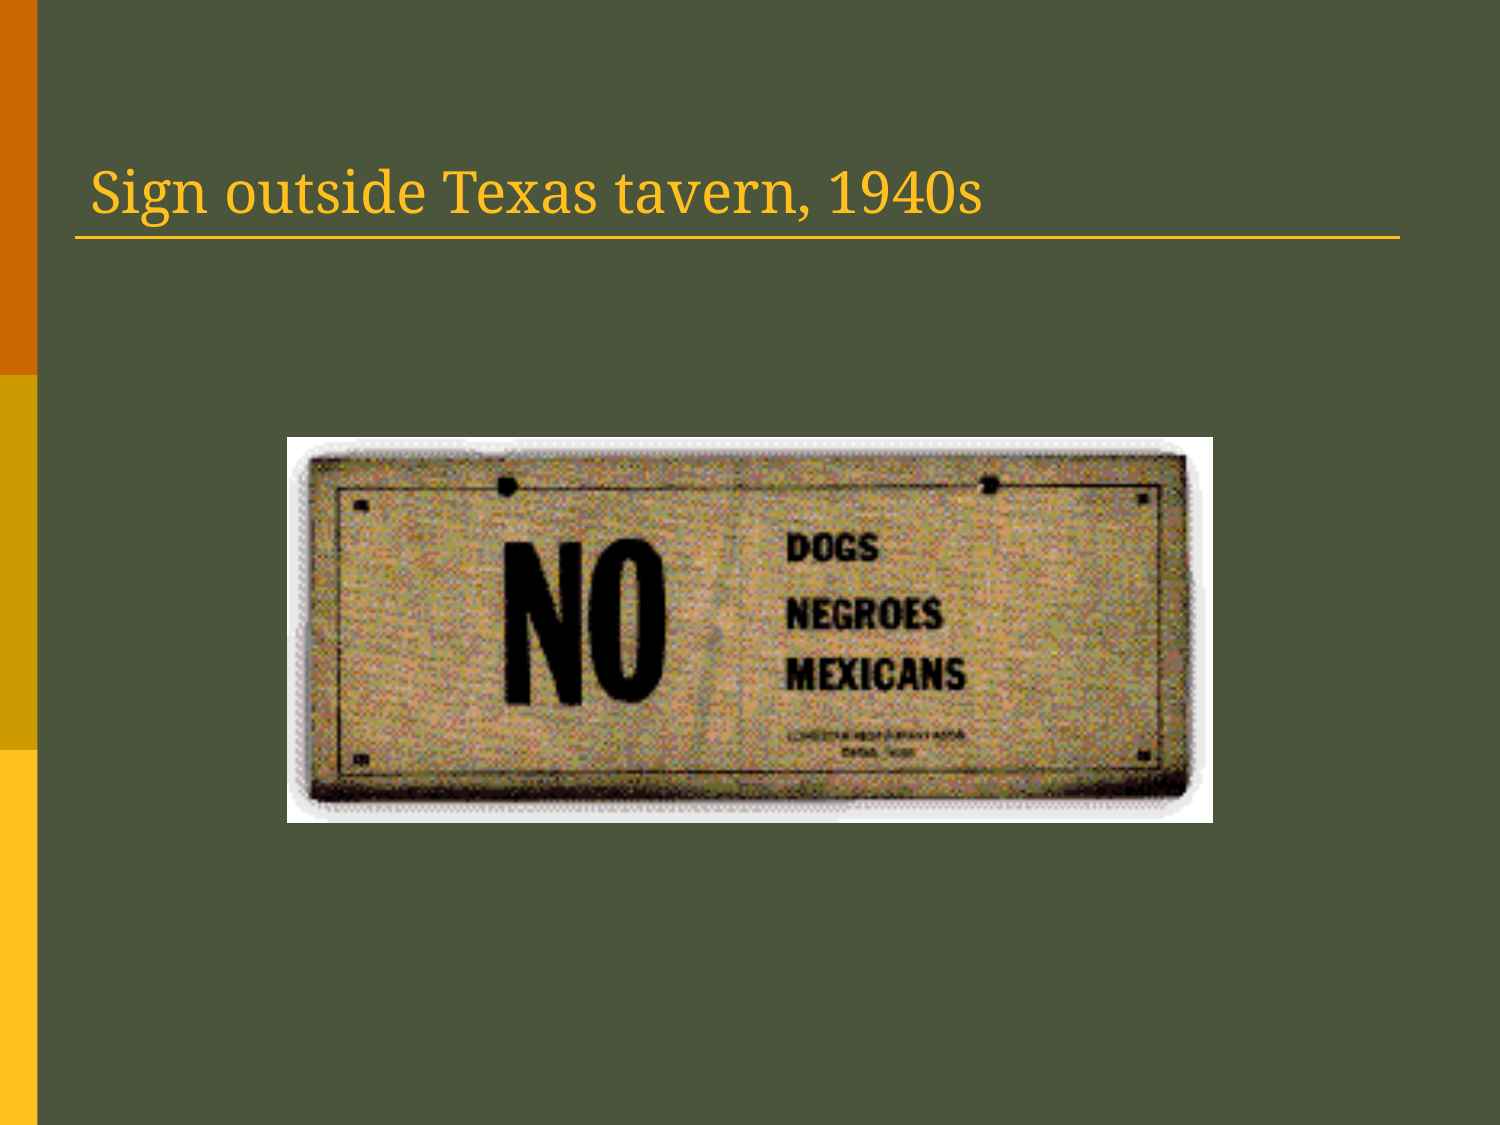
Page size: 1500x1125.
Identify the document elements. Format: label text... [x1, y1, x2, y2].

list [287, 437, 1213, 824]
title Sign outside Texas tavern, 1940s [75, 45, 1425, 233]
